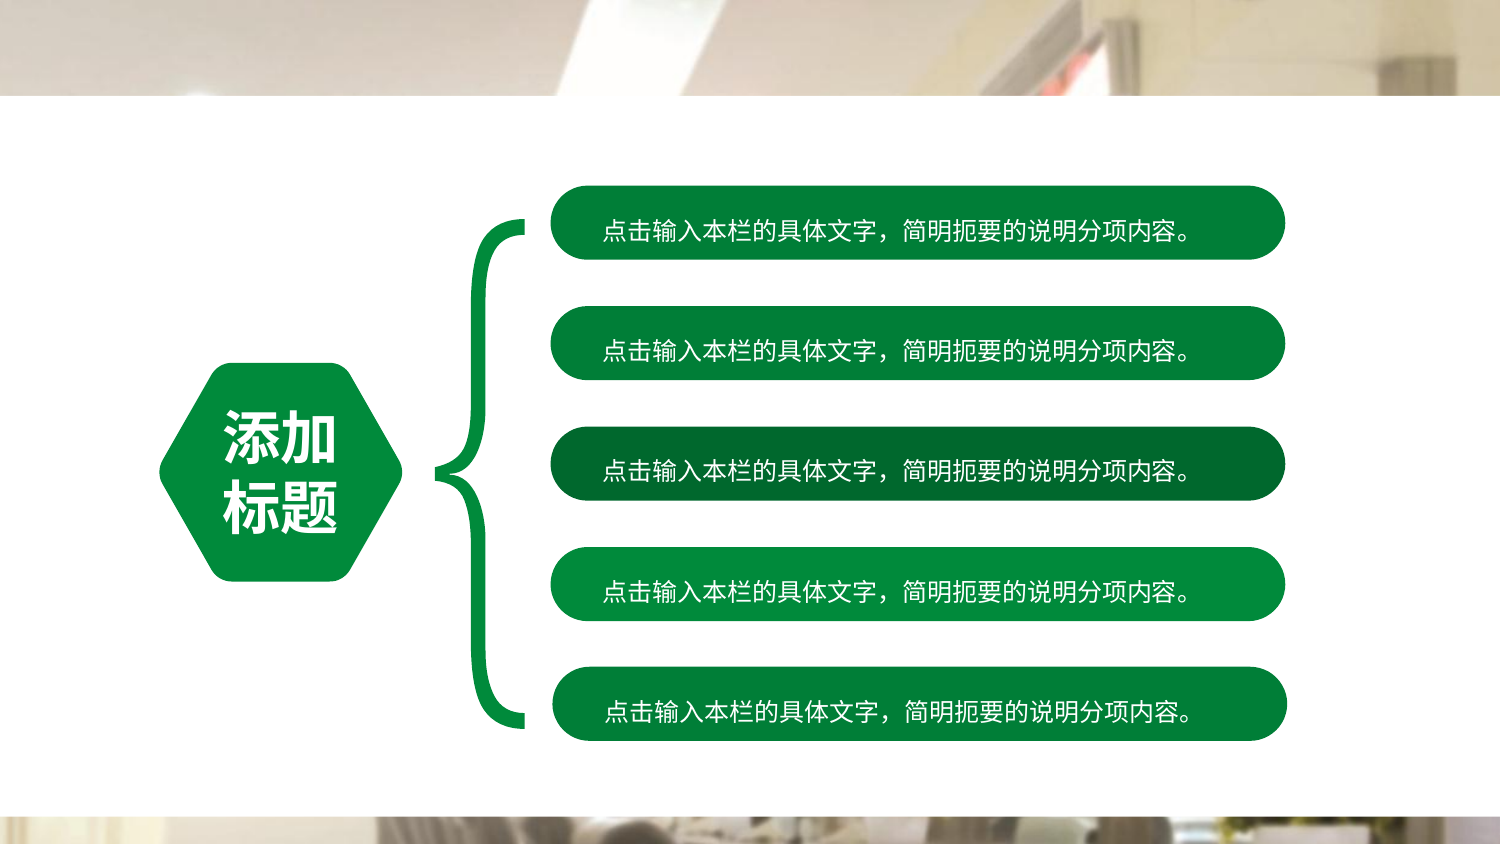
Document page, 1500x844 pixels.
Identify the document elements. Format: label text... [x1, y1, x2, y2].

text_box [548, 303, 1288, 383]
text_box 点击输入本栏的具体文字，简明扼要的说明分项内容。 [602, 329, 1220, 366]
picture [0, 0, 1500, 95]
text_box 点击输入本栏的具体文字，简明扼要的说明分项内容。 [602, 209, 1220, 246]
text_box [159, 362, 403, 582]
text_box 点击输入本栏的具体文字，简明扼要的说明分项内容。 [602, 570, 1220, 607]
text_box [548, 544, 1288, 624]
text_box [548, 424, 1288, 503]
text_box [434, 219, 525, 729]
text_box [550, 664, 1290, 743]
text_box 添加标题 [206, 401, 356, 542]
text_box [548, 183, 1288, 262]
text_box 点击输入本栏的具体文字，简明扼要的说明分项内容。 [604, 690, 1222, 726]
picture [0, 817, 1500, 844]
text_box 点击输入本栏的具体文字，简明扼要的说明分项内容。 [602, 449, 1220, 486]
